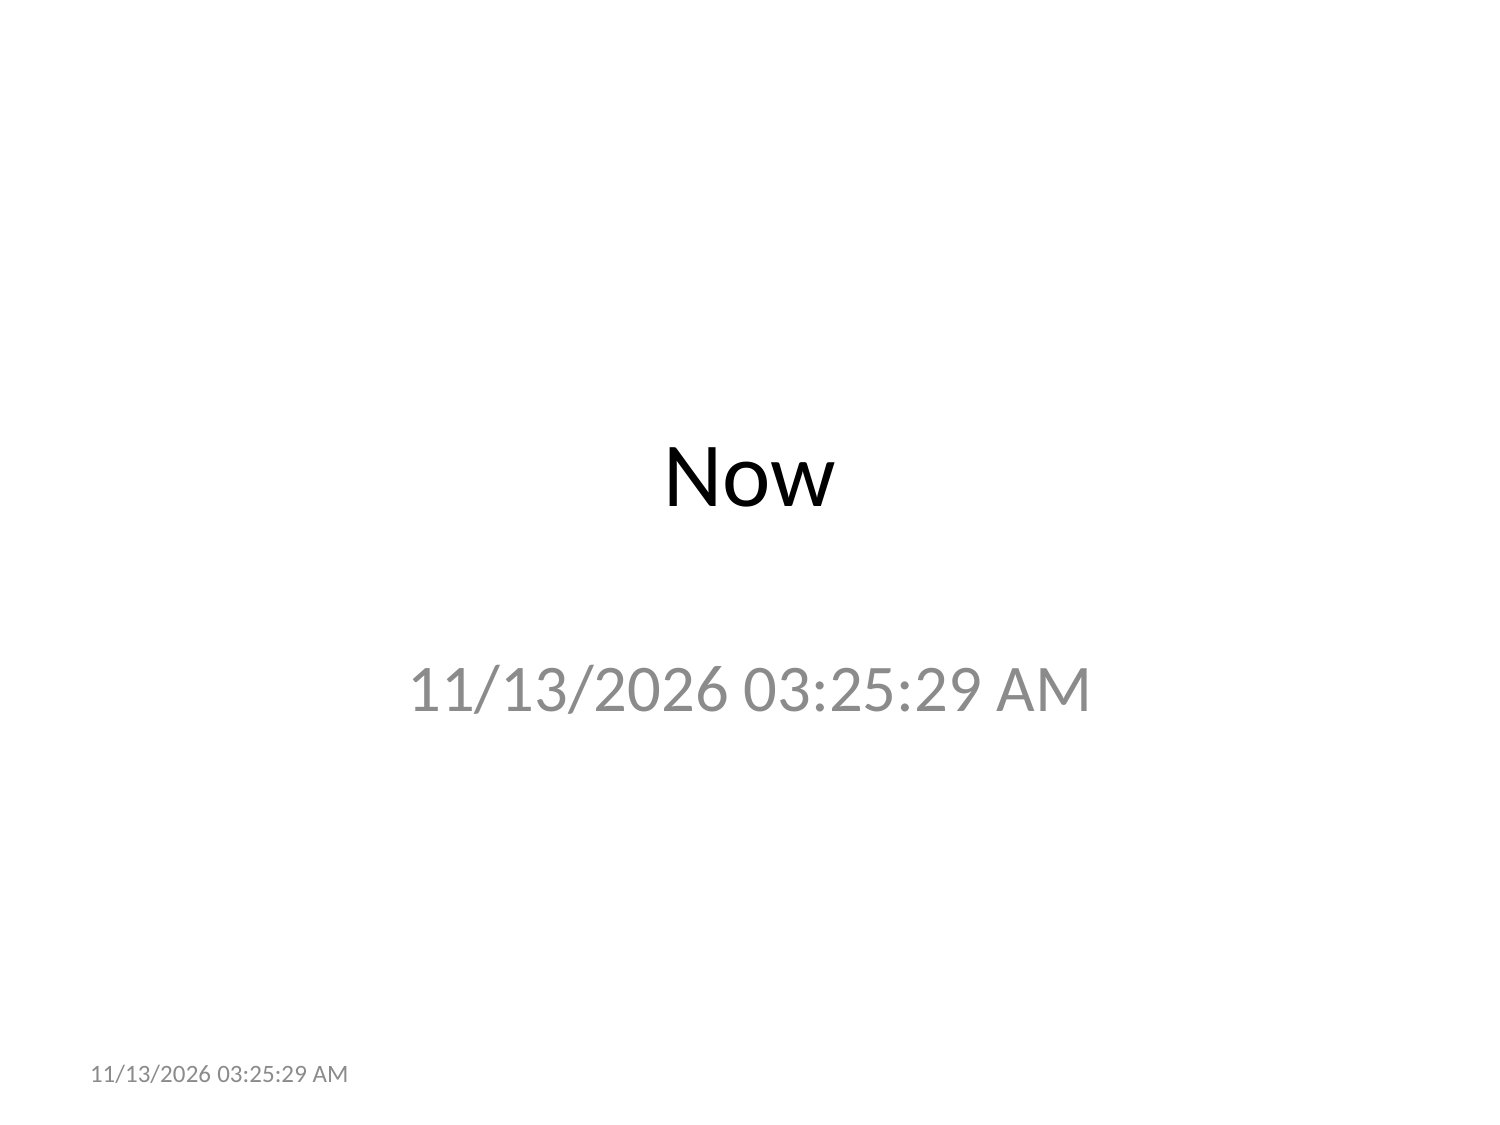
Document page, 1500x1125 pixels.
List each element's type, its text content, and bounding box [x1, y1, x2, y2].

subtitle 2011-12-19 10:20:04 AM [225, 637, 1275, 925]
title Now [112, 349, 1388, 591]
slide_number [75, 1042, 425, 1103]
